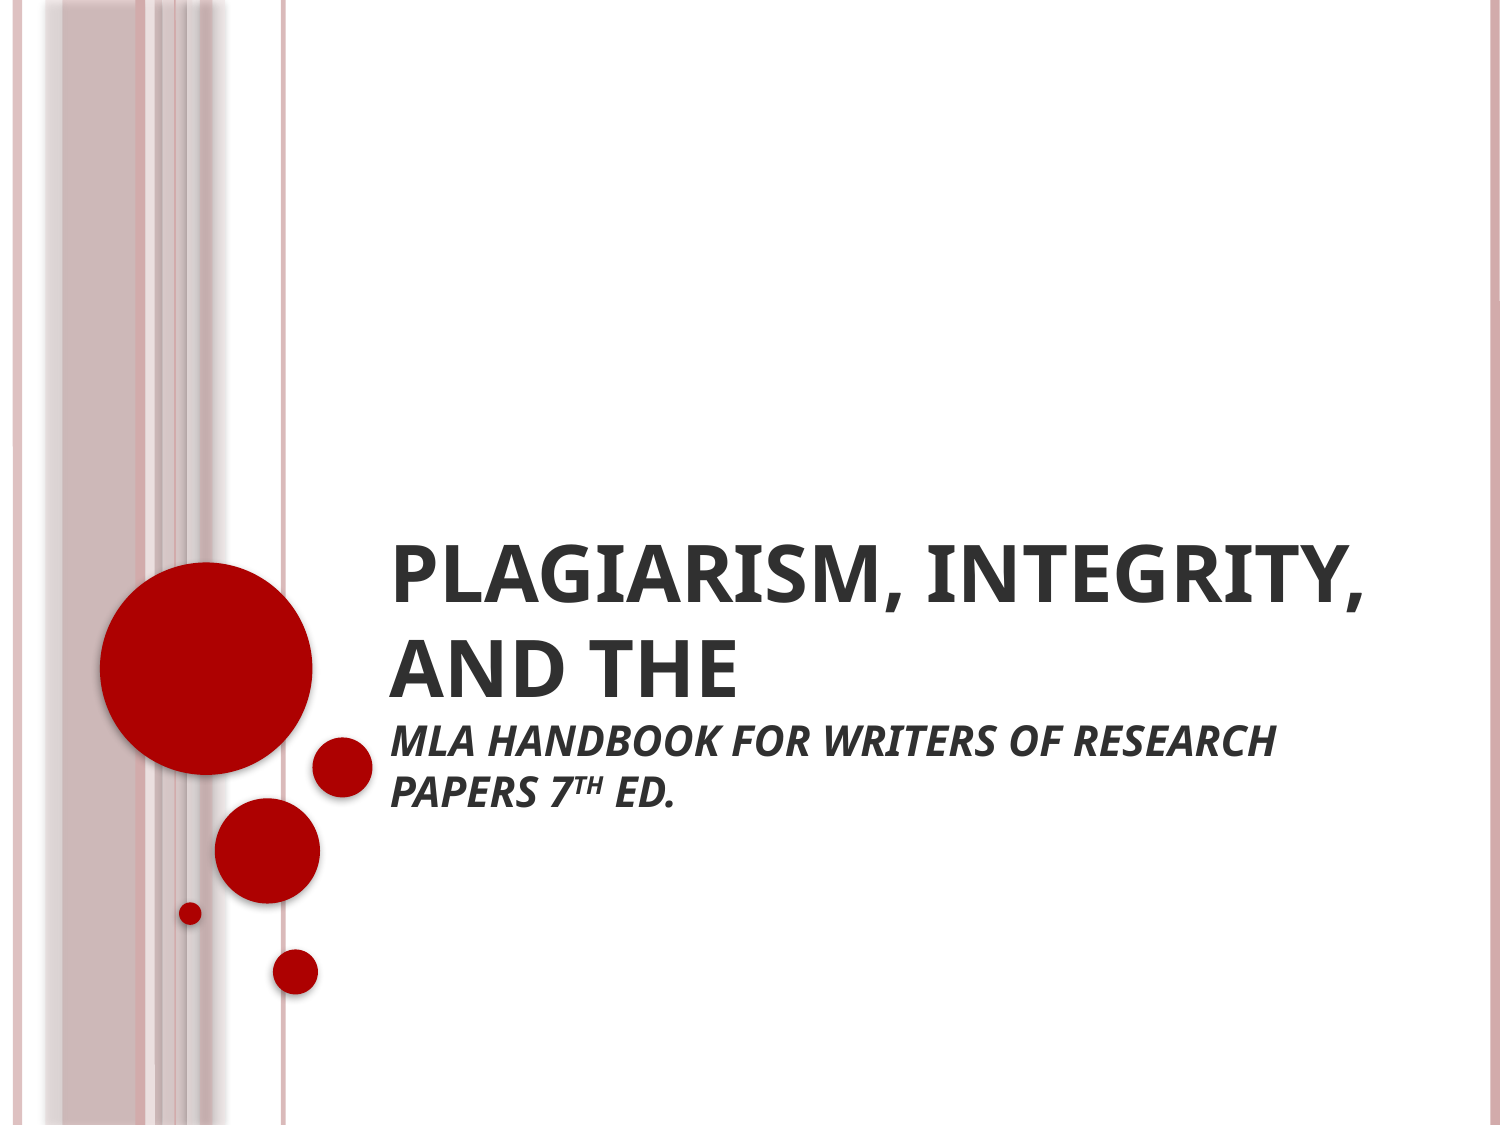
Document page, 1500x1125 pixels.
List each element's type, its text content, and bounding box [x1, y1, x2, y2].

title Plagiarism, Integrity, and the mla Handbook for writers of research papers 7th ed. [375, 512, 1388, 824]
